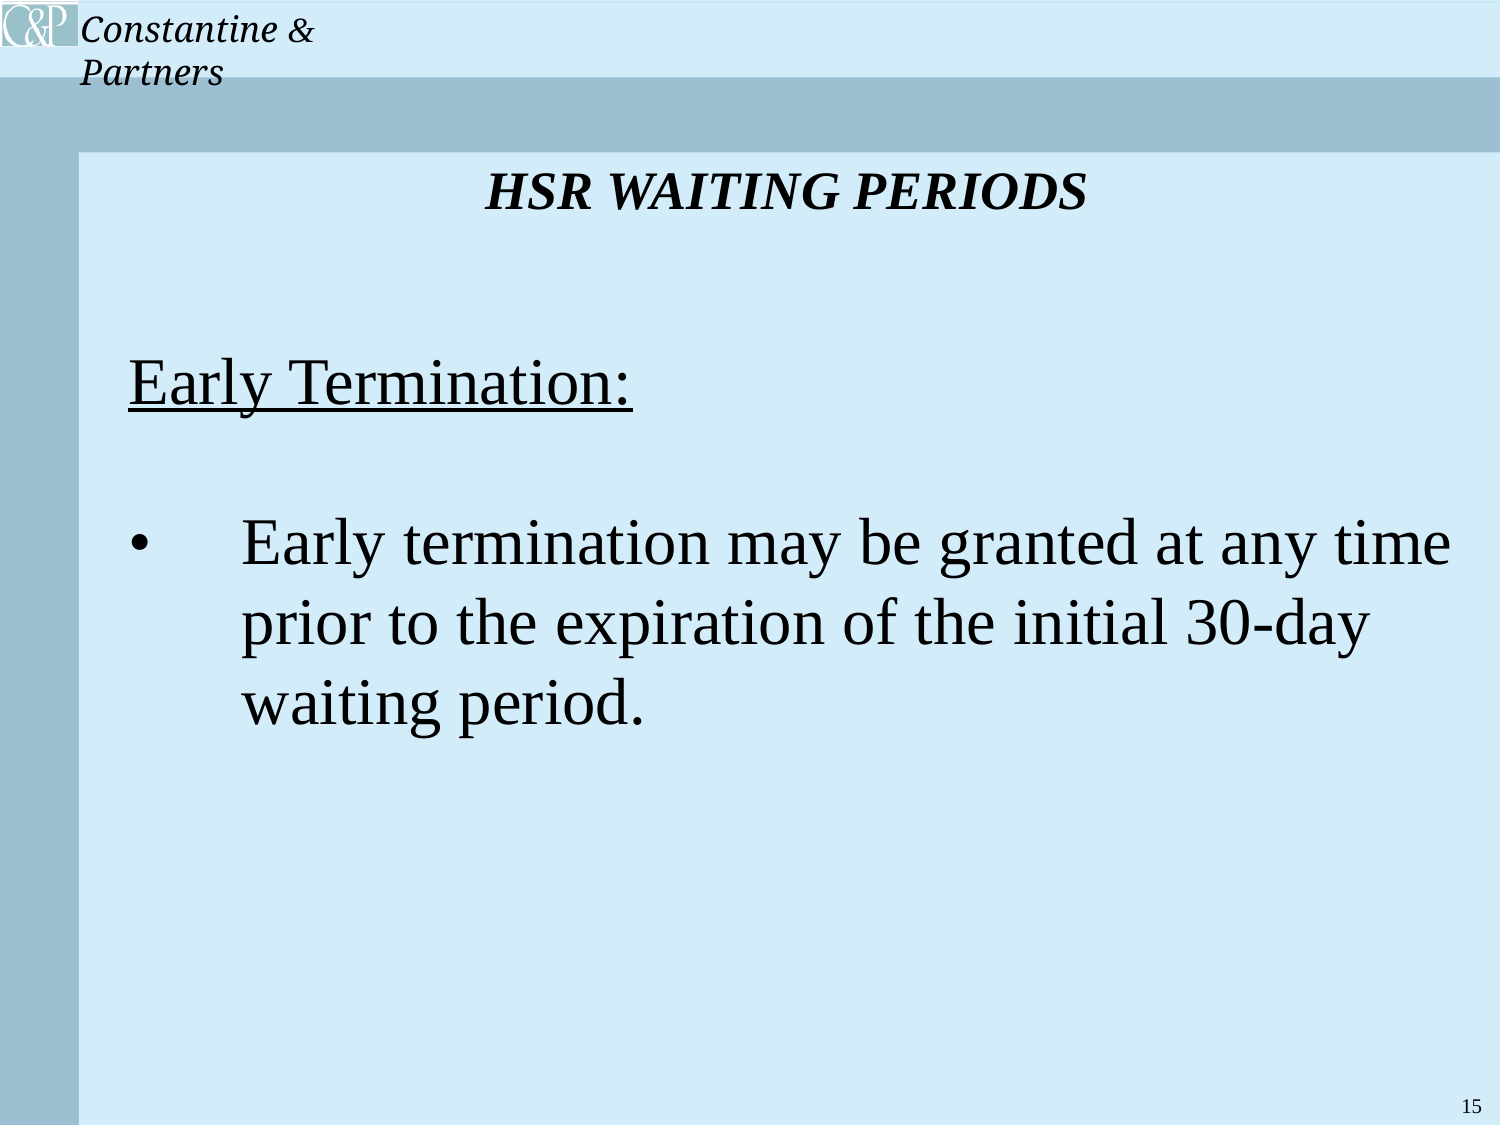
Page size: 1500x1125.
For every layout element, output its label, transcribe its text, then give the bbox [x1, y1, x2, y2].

text_box HSR WAITING PERIODS [74, 147, 1500, 228]
text_box Early Termination: • Early termination may be granted at any time prior to the expiration of the initial 30-day waiting period. [74, 330, 1500, 825]
